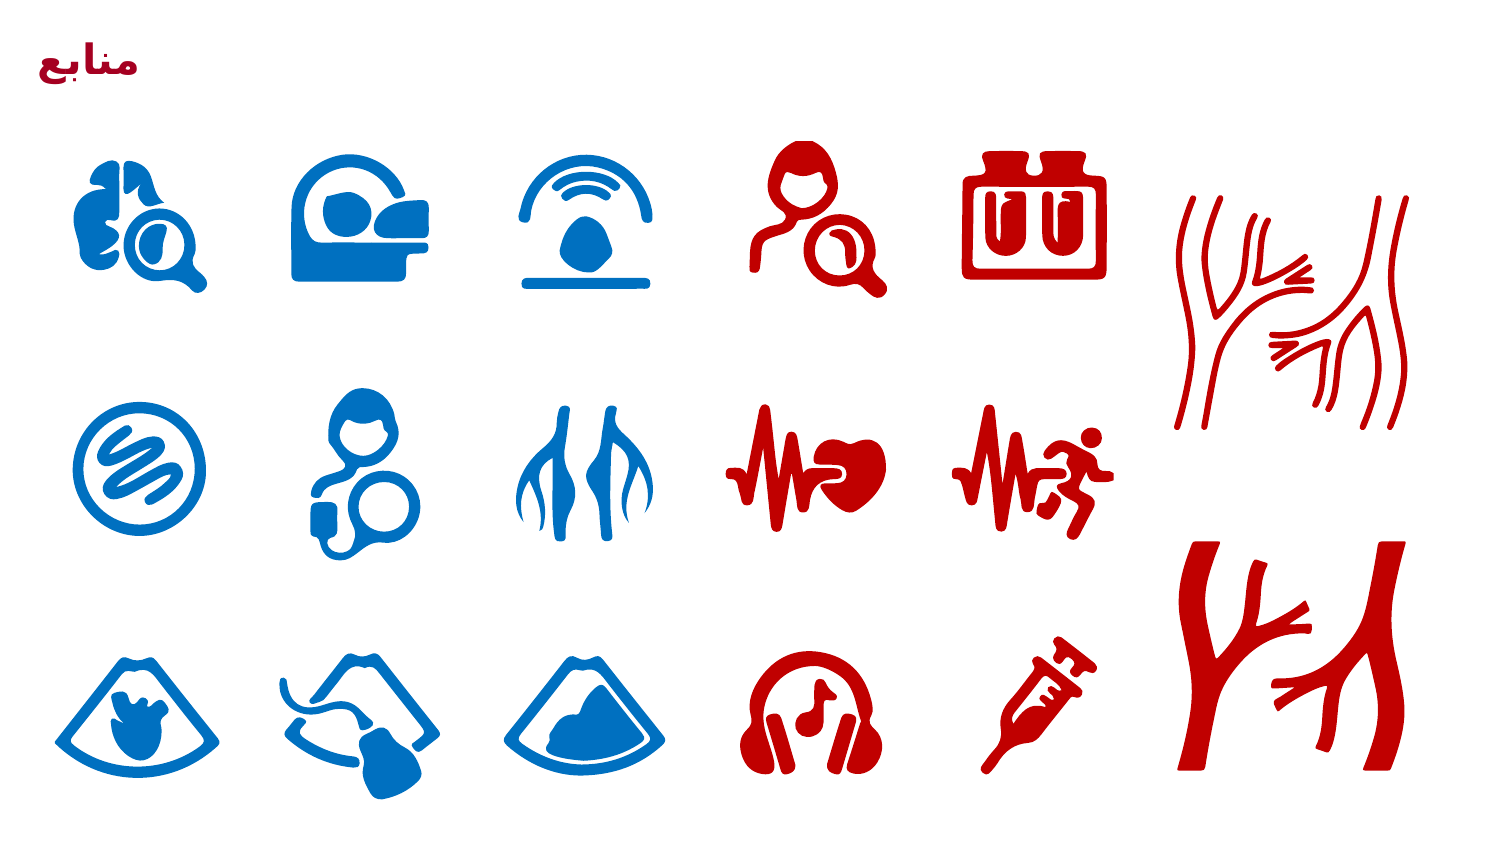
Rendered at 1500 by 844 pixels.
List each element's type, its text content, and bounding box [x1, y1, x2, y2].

text_box [546, 684, 645, 761]
text_box [73, 160, 120, 271]
text_box [561, 185, 611, 201]
text_box [1387, 195, 1410, 430]
text_box [1251, 217, 1309, 287]
text_box [310, 388, 399, 499]
text_box [284, 717, 360, 768]
text_box [551, 171, 621, 192]
text_box [516, 405, 576, 542]
text_box [740, 651, 883, 775]
text_box [829, 229, 857, 269]
text_box [1080, 427, 1102, 449]
text_box [358, 727, 422, 800]
text_box [503, 656, 666, 776]
text_box [749, 141, 838, 273]
text_box [123, 160, 165, 207]
text_box [322, 192, 372, 237]
text_box [291, 154, 429, 282]
text_box [725, 404, 843, 532]
text_box [518, 154, 653, 223]
text_box [1268, 195, 1382, 339]
text_box [1036, 491, 1062, 520]
text_box [521, 277, 651, 289]
text_box [373, 200, 429, 239]
text_box [559, 216, 613, 273]
text_box [1325, 305, 1382, 430]
text_box [1201, 195, 1258, 320]
text_box [54, 657, 220, 778]
text_box [586, 405, 653, 542]
text_box [795, 678, 837, 737]
text_box [1274, 338, 1332, 408]
text_box [980, 656, 1083, 775]
text_box [765, 713, 796, 775]
text_box [279, 677, 374, 731]
text_box [1268, 340, 1299, 362]
text_box [1284, 264, 1315, 285]
text_box [1177, 541, 1312, 771]
text_box [309, 653, 441, 752]
text_box [1042, 190, 1084, 256]
text_box [97, 425, 184, 505]
text_box [138, 223, 167, 265]
text_box [813, 439, 887, 513]
text_box [1043, 440, 1114, 540]
text_box [951, 404, 1067, 532]
text_box [310, 470, 421, 561]
text_box [1201, 286, 1315, 430]
text_box [1174, 195, 1197, 430]
text_box [72, 401, 206, 536]
text_box [985, 191, 1027, 256]
text_box [961, 150, 1107, 280]
text_box [110, 691, 169, 761]
text_box [827, 713, 857, 775]
text_box [1271, 541, 1406, 771]
title منابع [22, 17, 359, 112]
text_box [123, 208, 208, 293]
text_box [1052, 636, 1097, 678]
text_box [803, 214, 887, 298]
